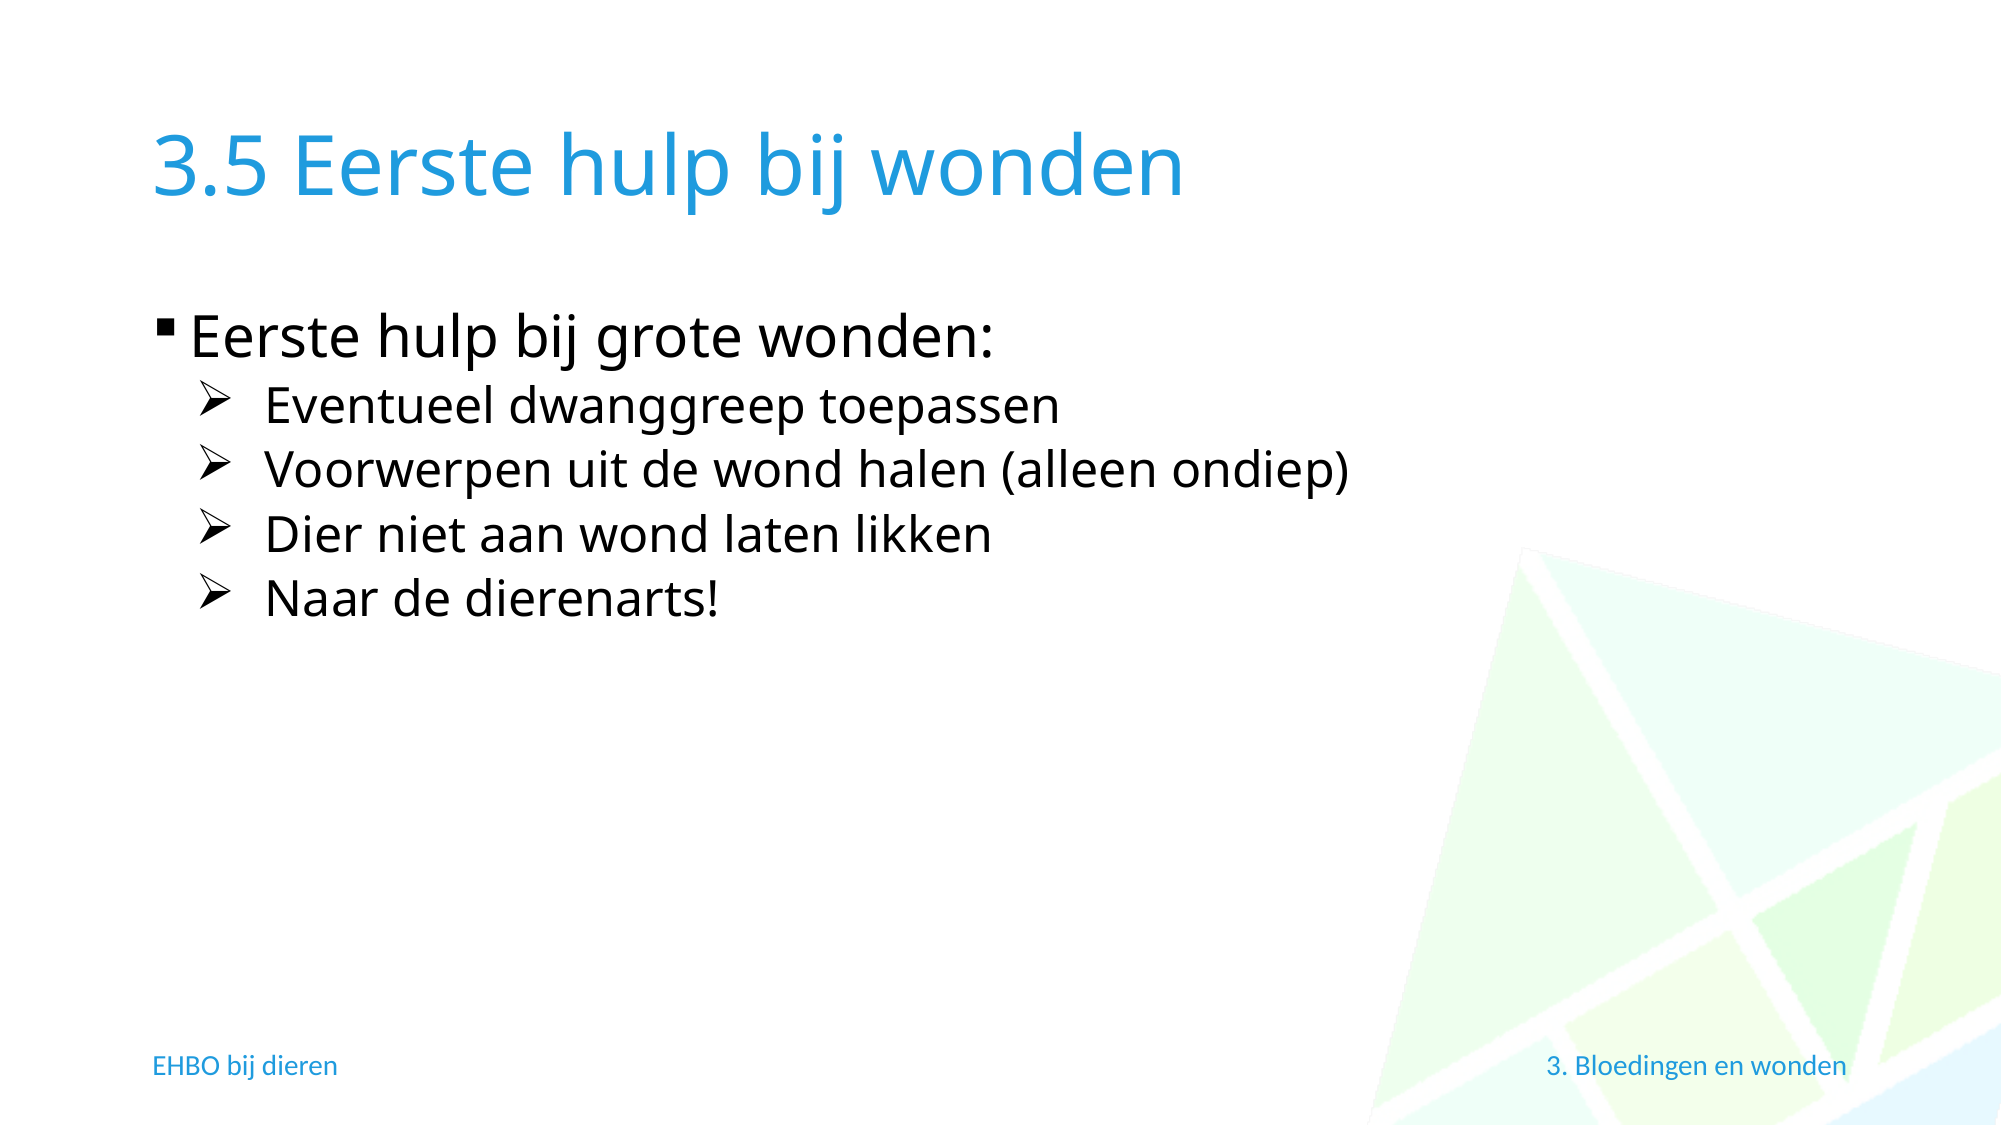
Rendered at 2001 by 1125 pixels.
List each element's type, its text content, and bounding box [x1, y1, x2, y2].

list Eerste hulp bij grote wonden: Eventueel dwanggreep toepassen Voorwerpen uit de wond halen (alleen ondiep) Dier niet aan wond laten likken Naar de dierenarts! [137, 299, 1863, 1014]
list EHBO bij dieren [137, 1042, 588, 1103]
list 3. Bloedingen en wonden [1412, 1042, 1863, 1103]
title 3.5 Eerste hulp bij wonden [137, 59, 1863, 278]
